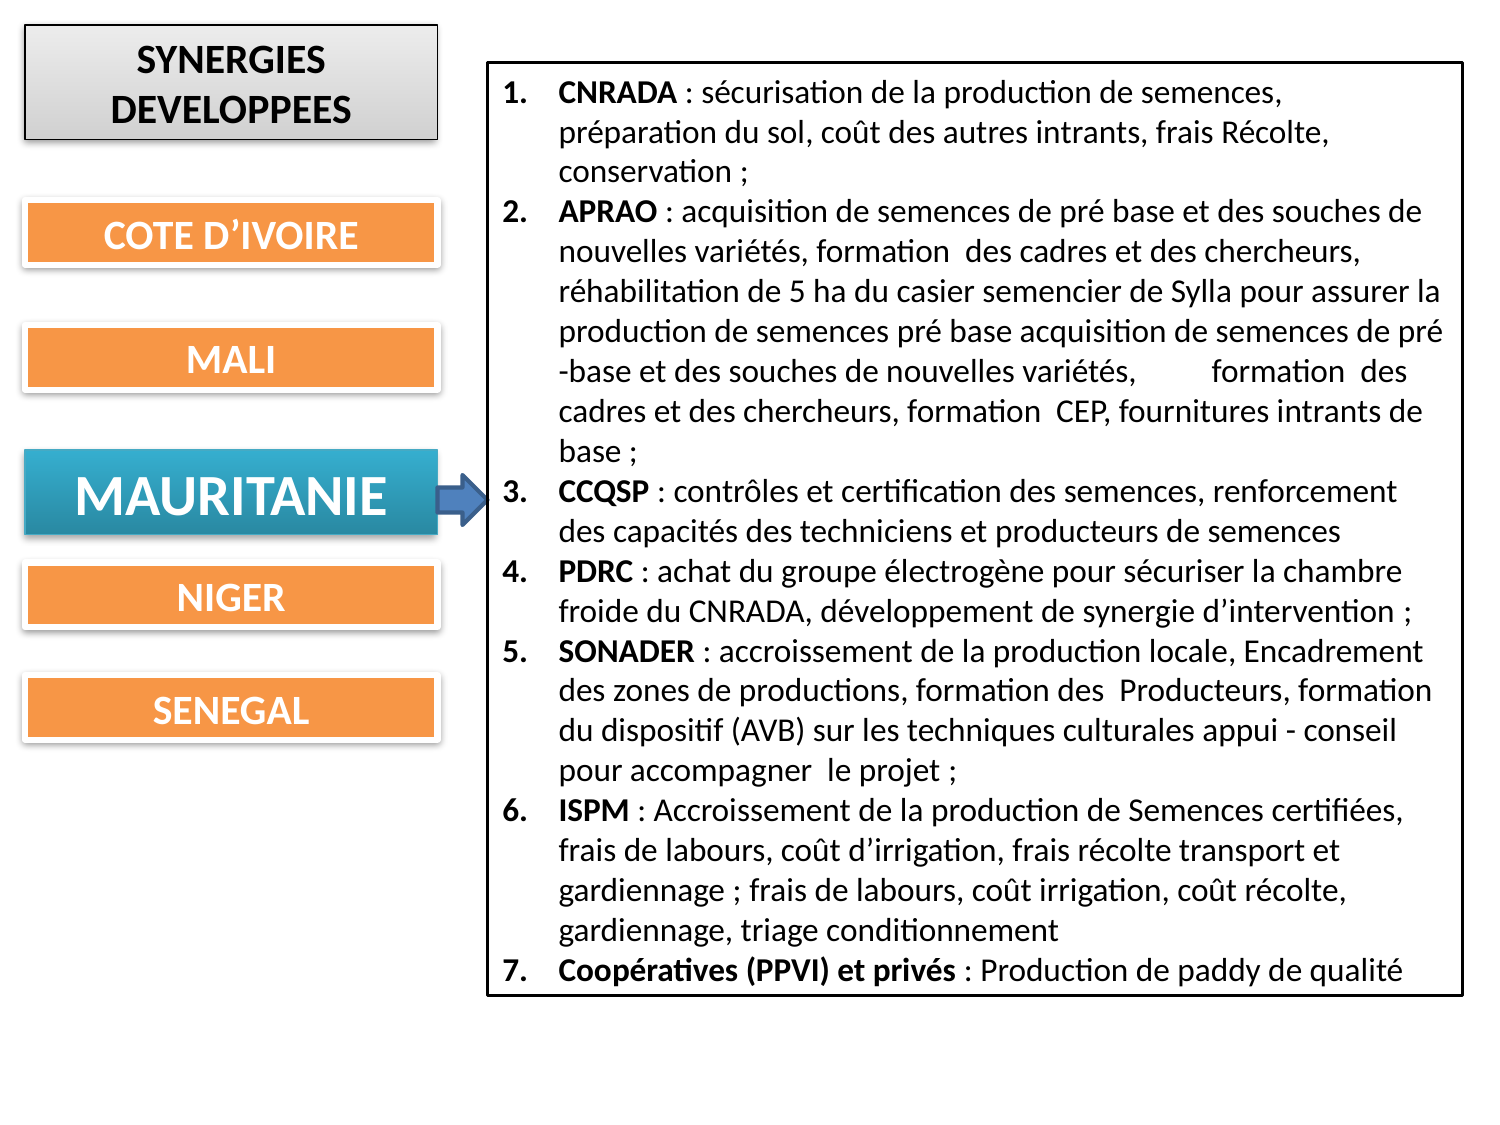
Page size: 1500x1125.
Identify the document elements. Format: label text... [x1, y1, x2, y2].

text_box COTE D’IVOIRE [22, 197, 441, 268]
text_box NIGER [22, 559, 441, 630]
text_box SYNERGIES DEVELOPPEES [24, 24, 438, 140]
text_box CNRADA : sécurisation de la production de semences, préparation du sol, coût des autres intrants, frais Récolte, conservation ; APRAO : acquisition de semences de pré base et des souches de nouvelles variétés, formation des cadres et des chercheurs, réhabilitation de 5 ha du casier semencier de Sylla pour assurer la production de semences pré base acquisition de semences de pré -base et des souches de nouvelles variétés, formation des cadres et des chercheurs, formation CEP, fournitures intrants de base ; CCQSP : contrôles et certification des semences, renforcement des capacités des techniciens et producteurs de semences PDRC : achat du groupe électrogène pour sécuriser la chambre froide du CNRADA, développement de synergie d’intervention ; SONADER : accroissement de la production locale, Encadrement des zones de productions, formation des Producteurs, formation du dispositif (AVB) sur les techniques culturales appui - conseil pour accompagner le projet ; ISPM : Accroissement de la production de Semences certifiées, frais de labours, coût d’irrigation, frais récolte transport et gardiennage ; frais de labours, coût irrigation, coût récolte, gardiennage, triage conditionnement Coopératives (PPVI) et privés : Production de paddy de qualité [487, 62, 1463, 996]
text_box MALI [22, 322, 441, 393]
text_box MAURITANIE [24, 449, 438, 535]
text_box SENEGAL [22, 672, 441, 743]
text_box [435, 473, 487, 527]
